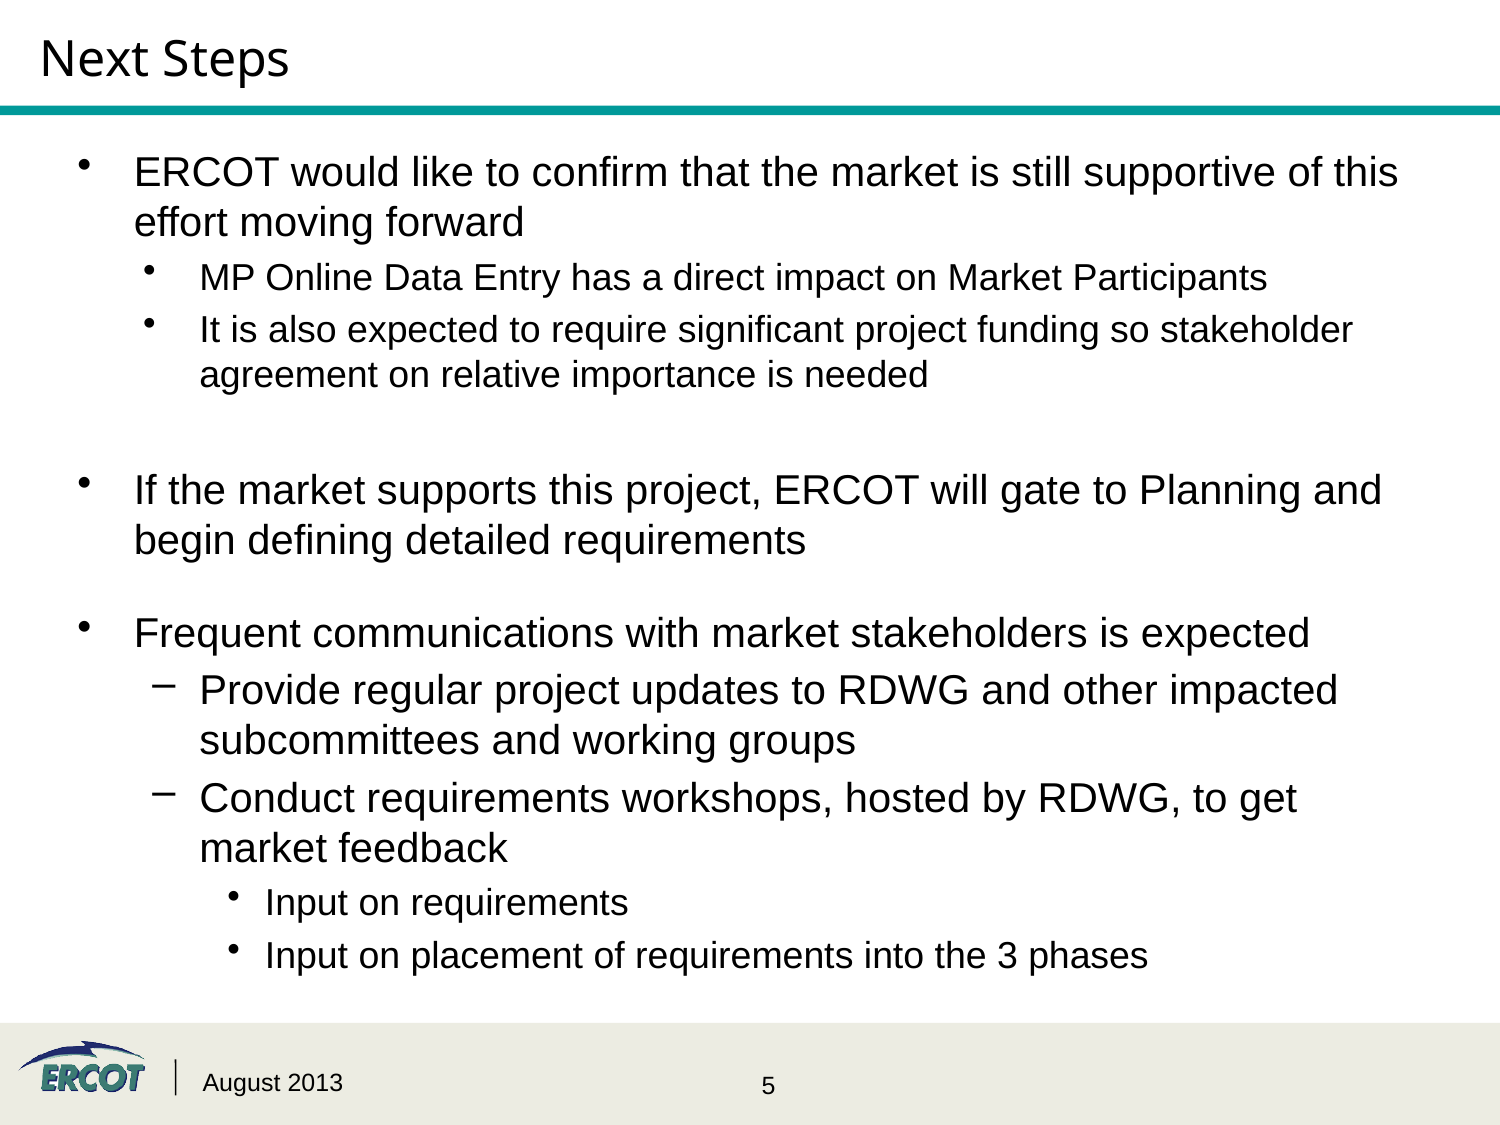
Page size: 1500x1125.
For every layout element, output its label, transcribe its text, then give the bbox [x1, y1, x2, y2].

list ERCOT would like to confirm that the market is still supportive of this effort moving forward MP Online Data Entry has a direct impact on Market Participants It is also expected to require significant project funding so stakeholder agreement on relative importance is needed If the market supports this project, ERCOT will gate to Planning and begin defining detailed requirements Frequent communications with market stakeholders is expected Provide regular project updates to RDWG and other impacted subcommittees and working groups Conduct requirements workshops, hosted by RDWG, to get market feedback Input on requirements Input on placement of requirements into the 3 phases [62, 137, 1438, 1013]
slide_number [187, 1059, 538, 1125]
picture [10, 1031, 151, 1111]
title Next Steps [24, 0, 1088, 113]
